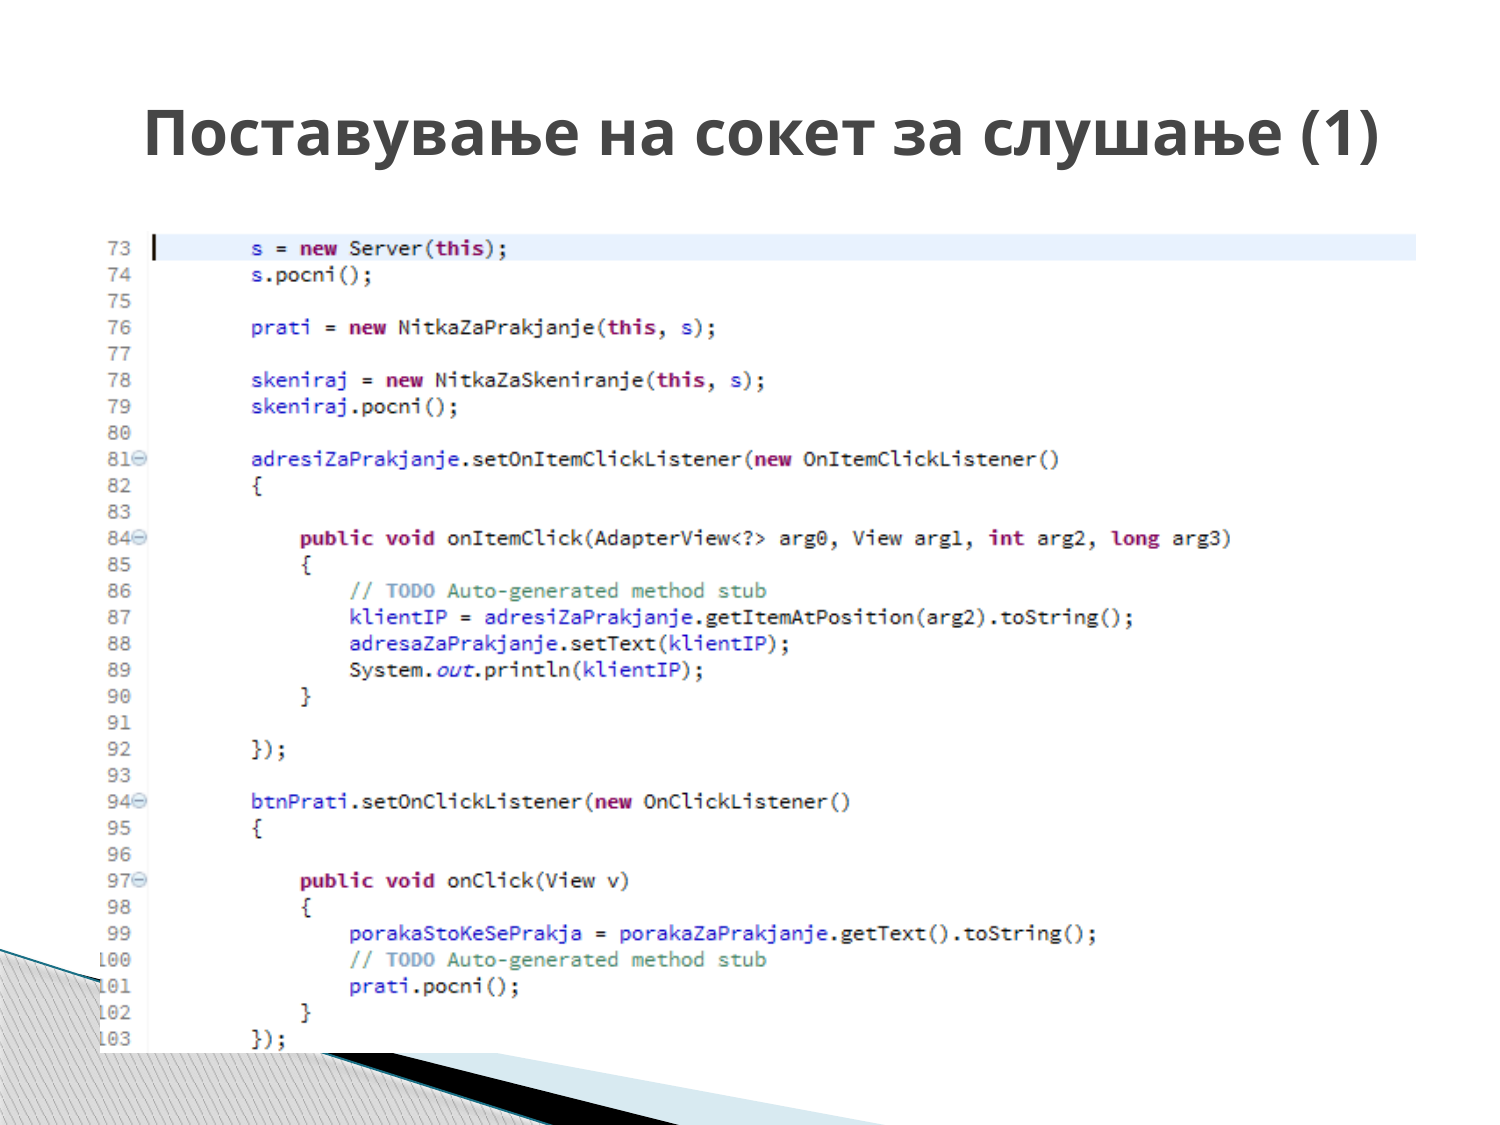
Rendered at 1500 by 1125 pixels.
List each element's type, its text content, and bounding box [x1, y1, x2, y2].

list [100, 231, 1416, 1053]
title Поставување на сокет за слушање (1) [76, 66, 1447, 194]
